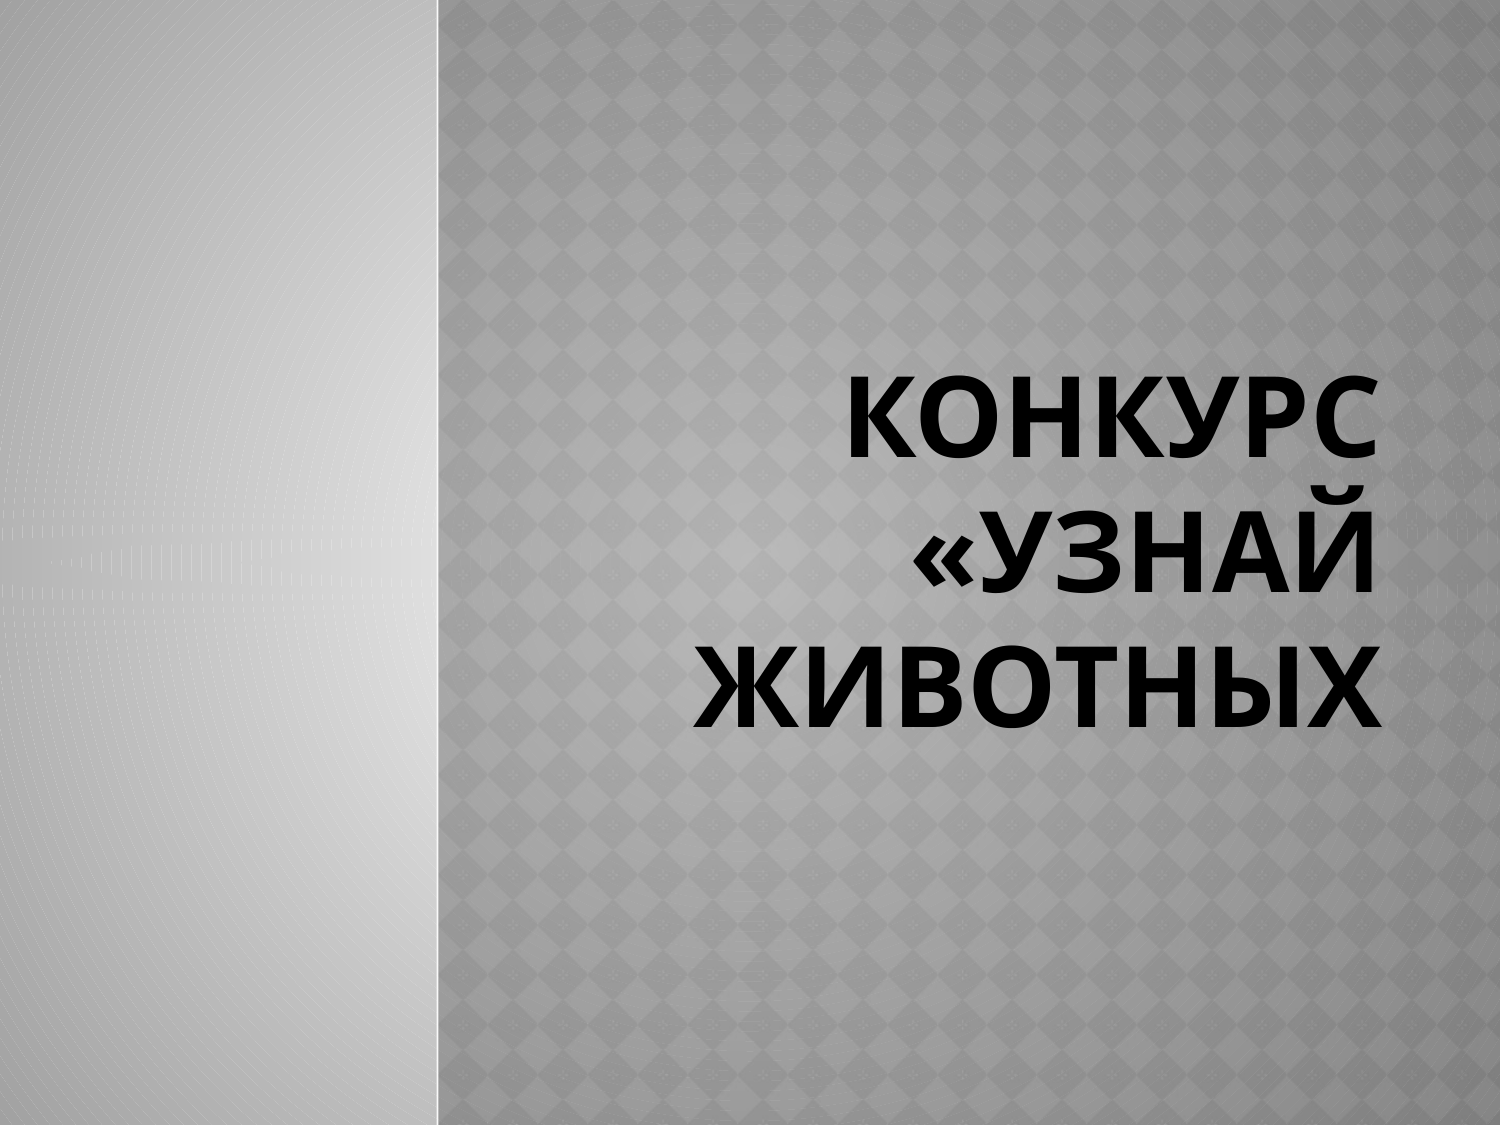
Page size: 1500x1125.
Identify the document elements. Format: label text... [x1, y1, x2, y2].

title Конкурс «Узнай животных [552, 87, 1390, 750]
